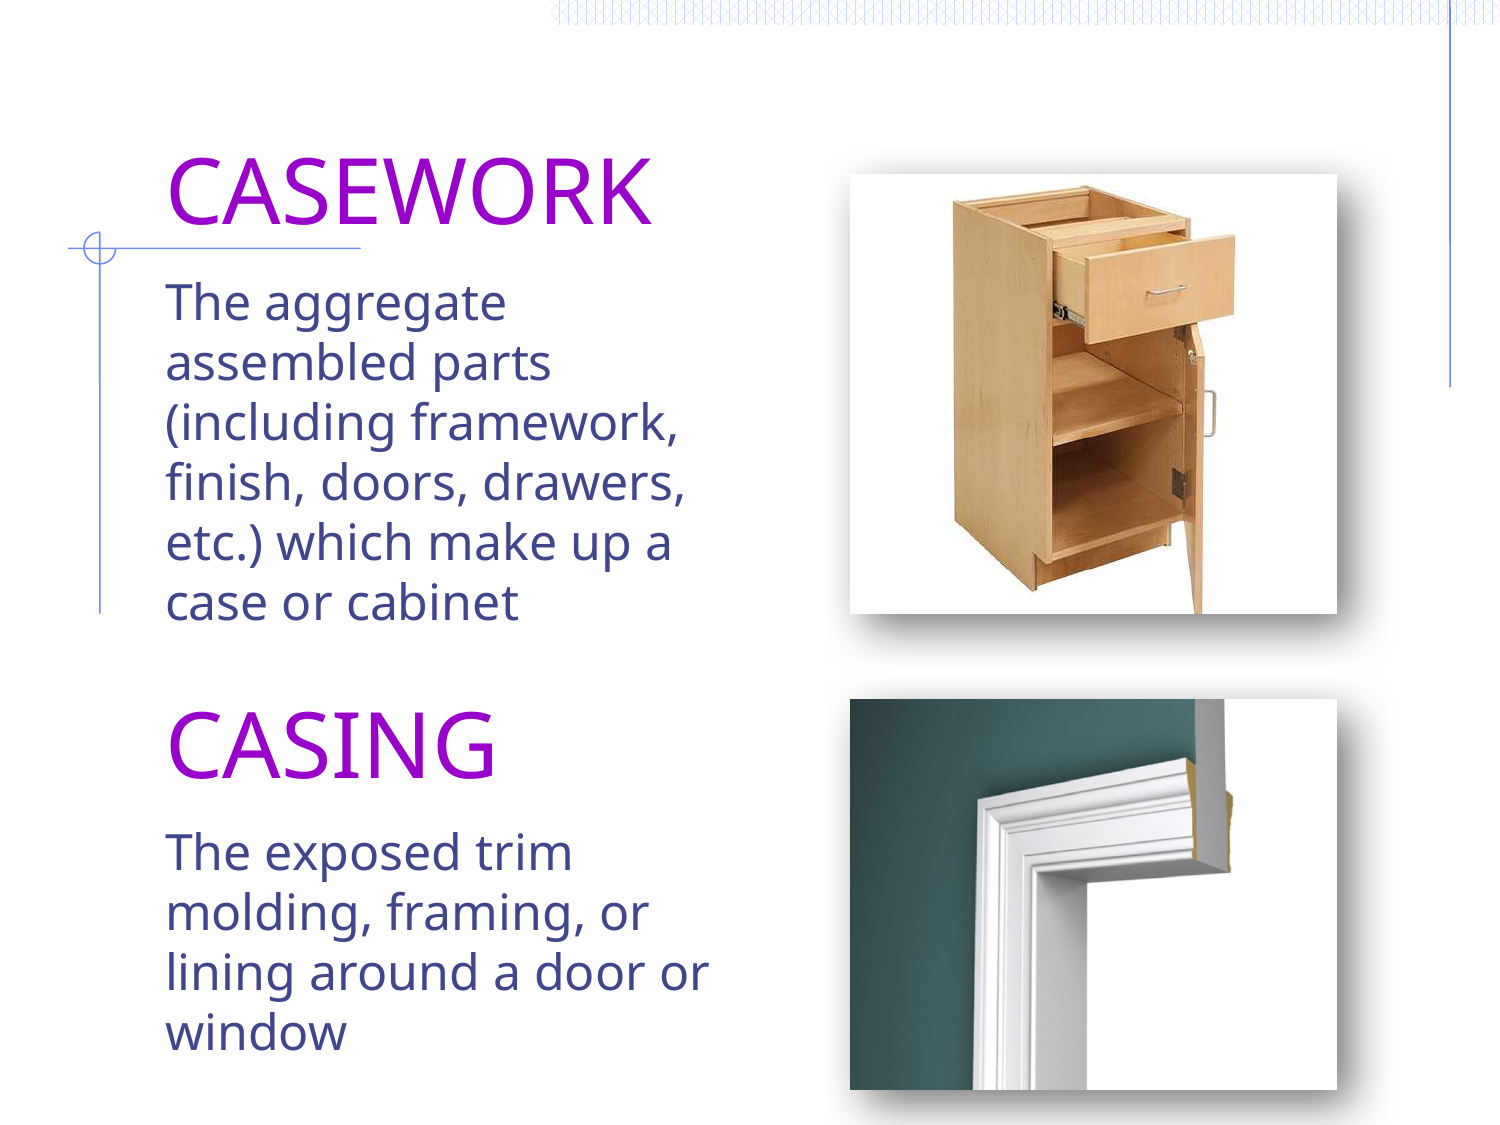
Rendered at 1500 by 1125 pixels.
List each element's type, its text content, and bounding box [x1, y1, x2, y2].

picture [850, 174, 1338, 614]
list CASING [150, 549, 825, 805]
list CASEWORK [150, 99, 738, 250]
picture [850, 699, 1338, 1090]
list The exposed trim molding, framing, or lining around a door or window [150, 812, 775, 1125]
list The aggregate assembled parts (including framework, finish, doors, drawers, etc.) which make up a case or cabinet [150, 262, 738, 549]
